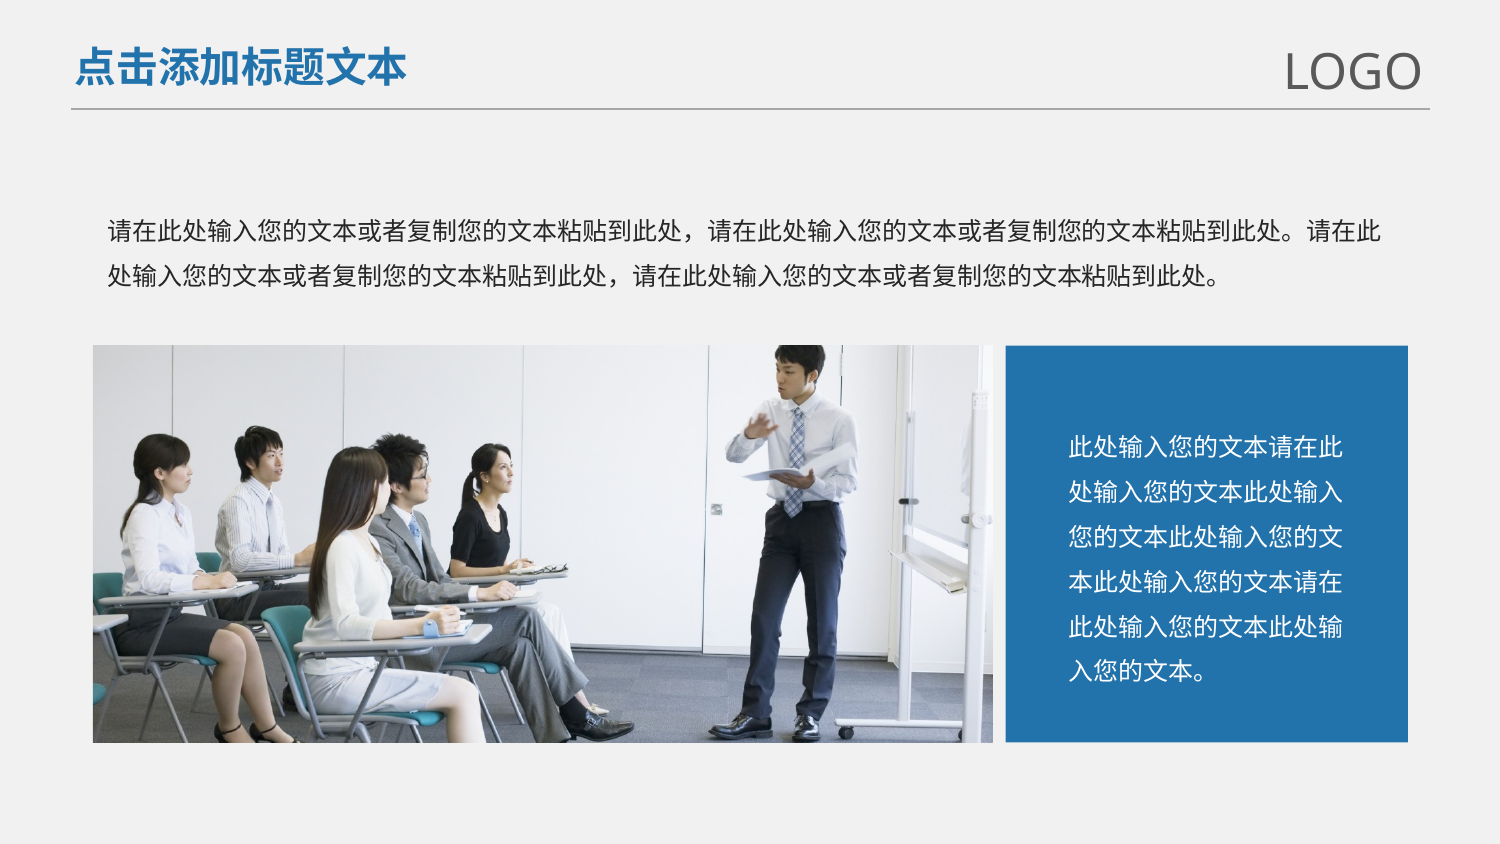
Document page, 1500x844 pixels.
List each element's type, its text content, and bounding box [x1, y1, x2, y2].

picture [92, 345, 994, 743]
text_box 此处输入您的文本请在此处输入您的文本此处输入您的文本此处输入您的文本此处输入您的文本请在此处输入您的文本此处输入您的文本。 [1053, 409, 1373, 694]
text_box LOGO [1268, 31, 1439, 107]
text_box 点击添加标题文本 [59, 33, 424, 99]
text_box [1005, 345, 1408, 743]
text_box 请在此处输入您的文本或者复制您的文本粘贴到此处，请在此处输入您的文本或者复制您的文本粘贴到此处。请在此处输入您的文本或者复制您的文本粘贴到此处，请在此处输入您的文本或者复制您的文本粘贴到此处。 [92, 192, 1408, 298]
